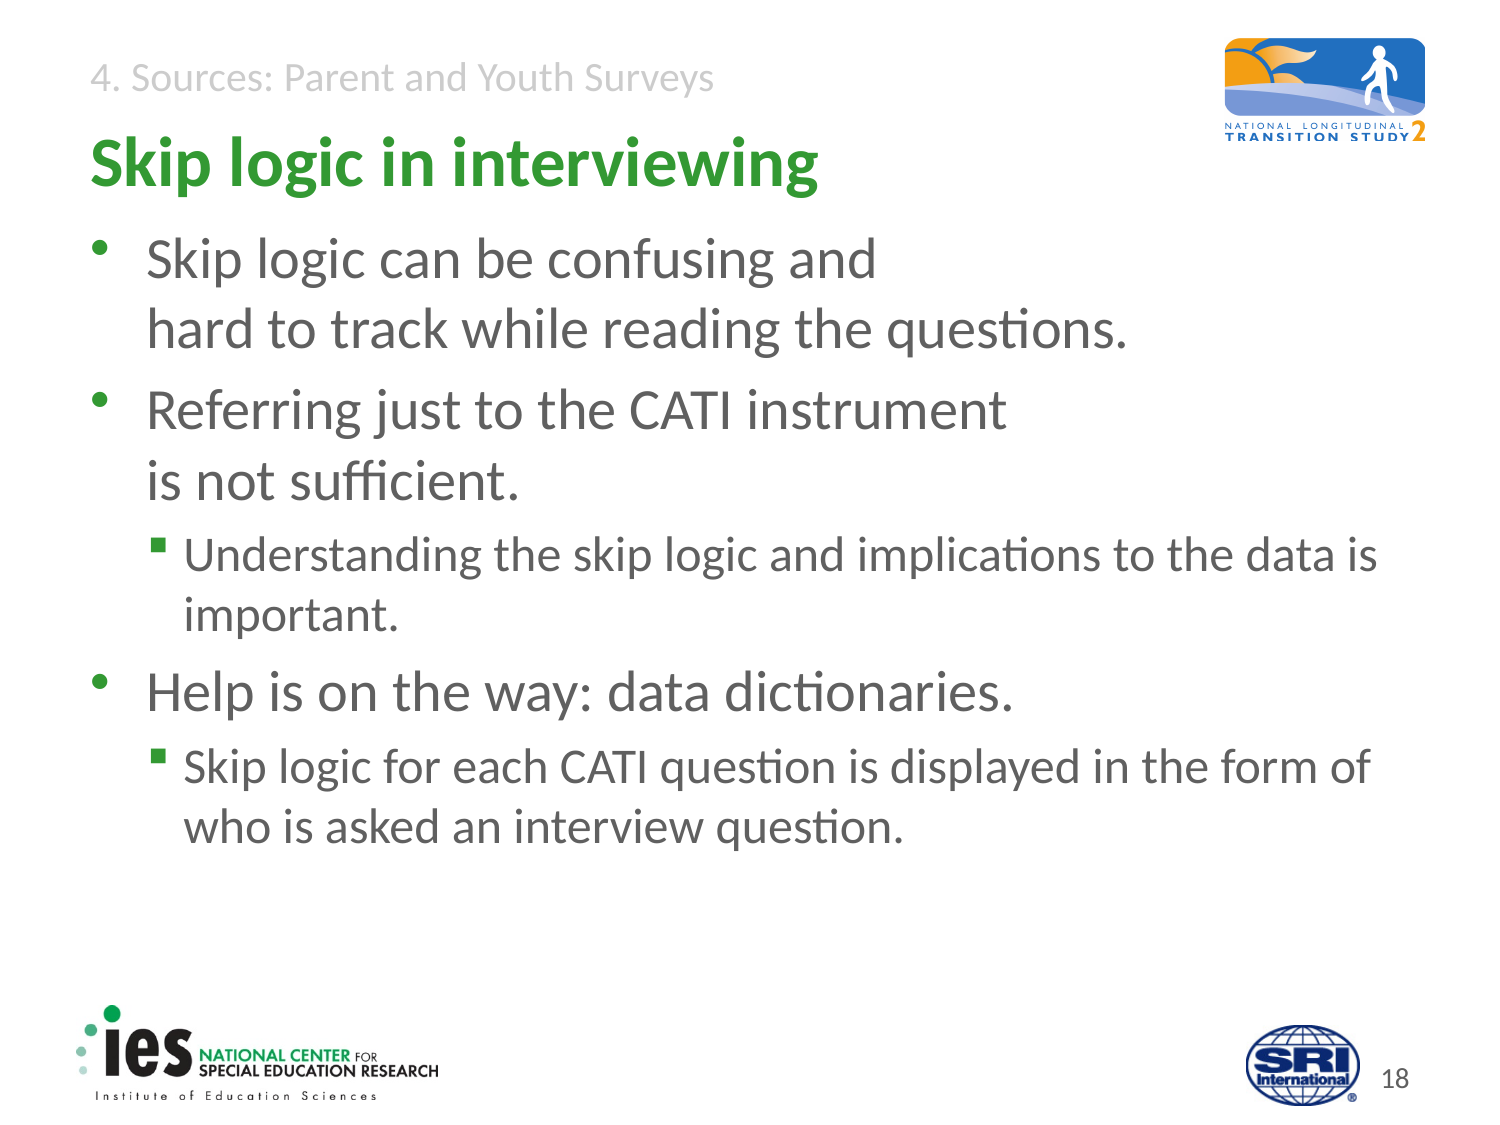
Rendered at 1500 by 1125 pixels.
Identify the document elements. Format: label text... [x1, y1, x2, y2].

list Skip logic can be confusing and hard to track while reading the questions. Referring just to the CATI instrument is not sufficient. Understanding the skip logic and implications to the data is important. Help is on the way: data dictionaries. Skip logic for each CATI question is displayed in the form of who is asked an interview question. [74, 212, 1426, 956]
picture [1246, 1025, 1360, 1106]
picture [76, 1005, 438, 1100]
slide_number 17 [1321, 1051, 1426, 1125]
title Skip logic in interviewing [74, 90, 1426, 212]
